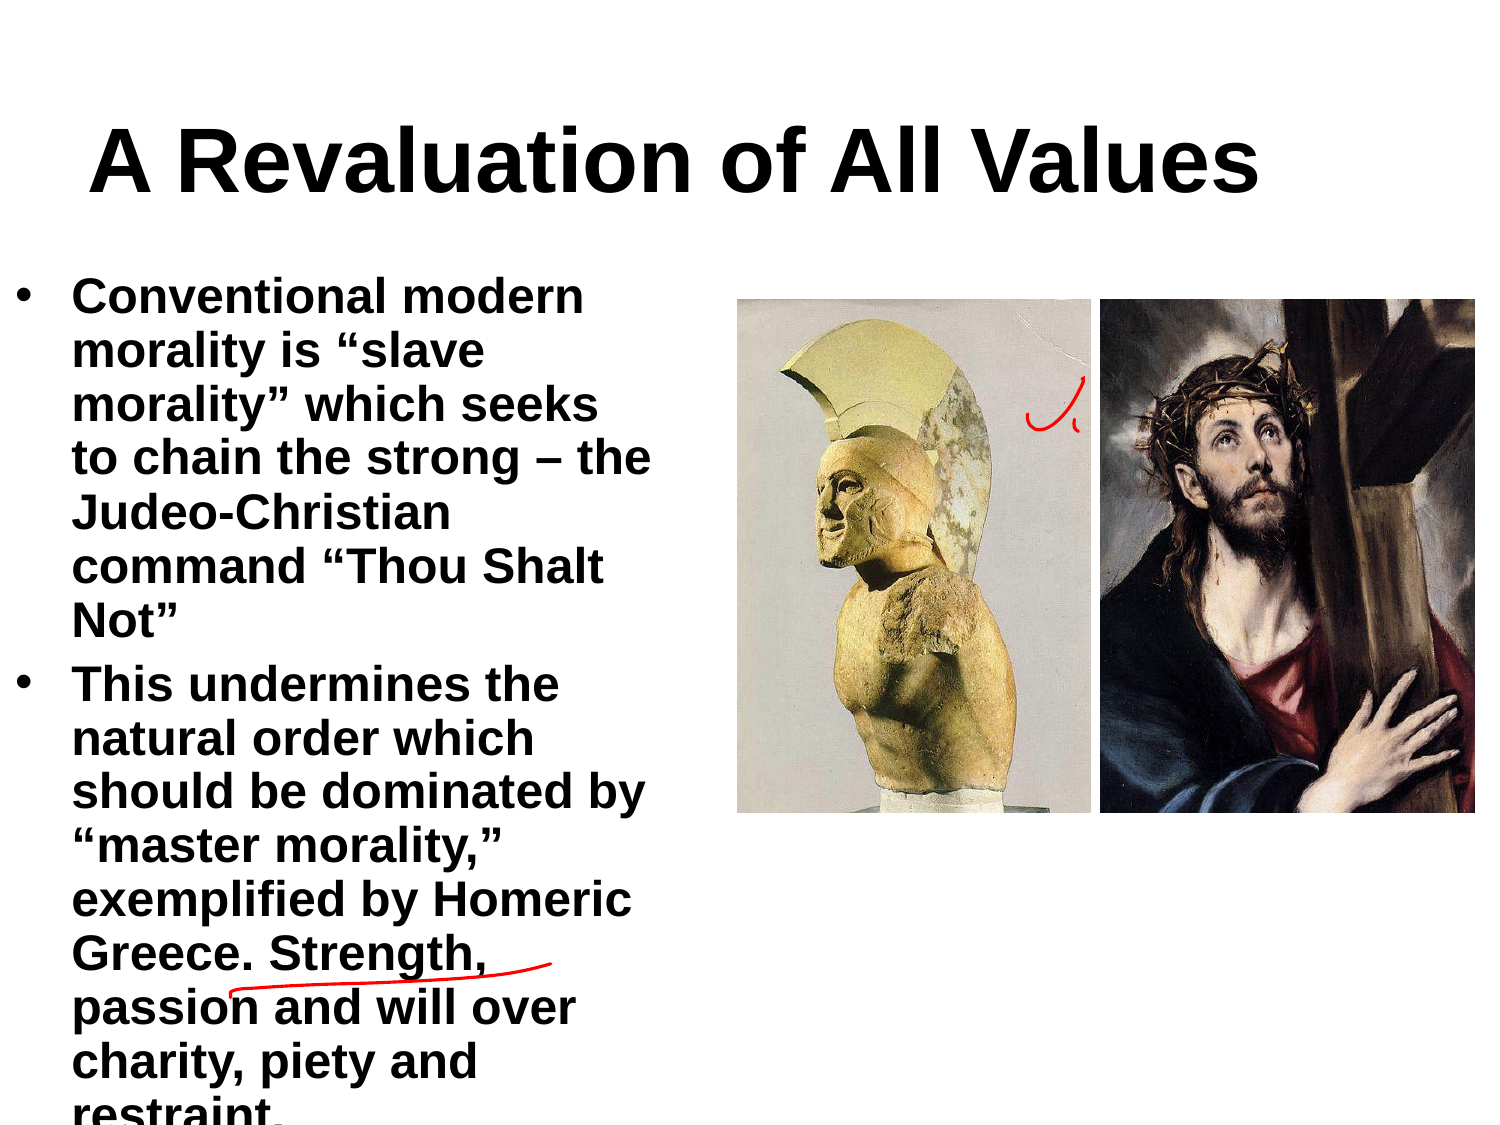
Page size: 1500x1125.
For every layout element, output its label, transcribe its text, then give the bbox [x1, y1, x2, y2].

title A Revaluation of All Values [0, 62, 1350, 250]
list Conventional modern morality is “slave morality” which seeks to chain the strong – the Judeo-Christian command “Thou Shalt Not” This undermines the natural order which should be dominated by “master morality,” exemplified by Homeric Greece. Strength, passion and will over charity, piety and restraint. [0, 262, 675, 1005]
picture [1099, 299, 1475, 813]
picture [737, 299, 1091, 813]
text_box [230, 963, 551, 998]
